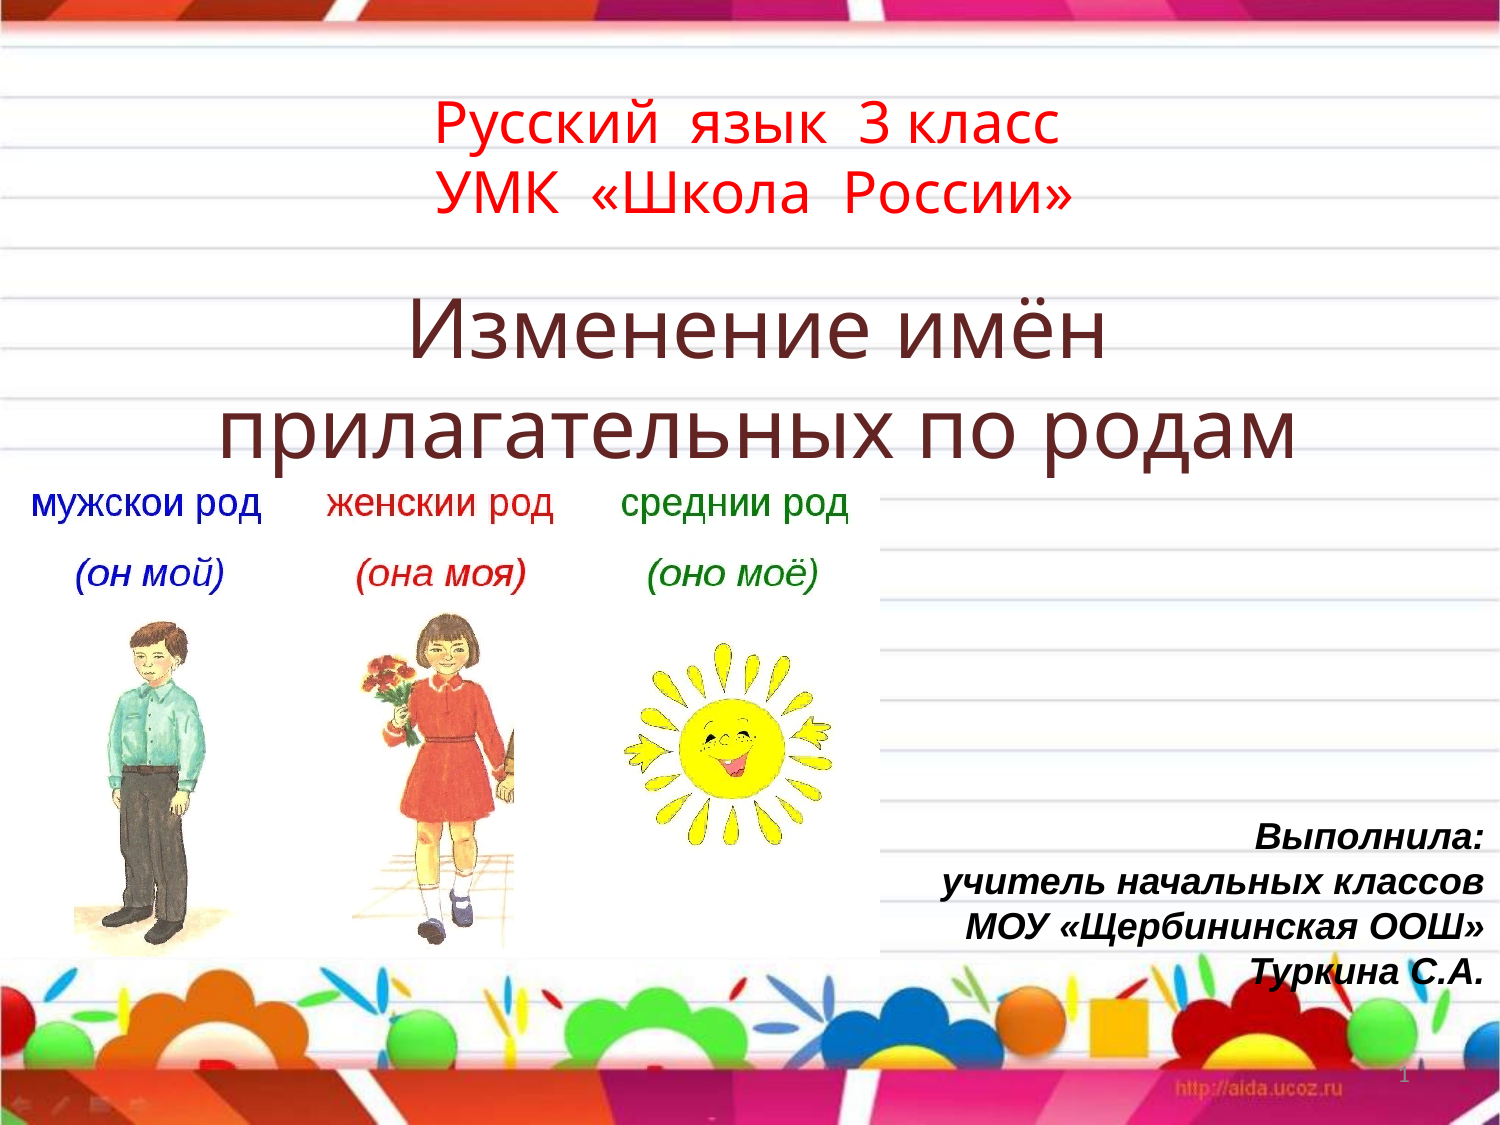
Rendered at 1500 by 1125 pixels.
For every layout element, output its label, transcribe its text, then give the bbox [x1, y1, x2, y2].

picture [0, 0, 1500, 1125]
text_box Выполнила: учитель начальных классов МОУ «Щербининская ООШ» Туркина С.А. [838, 805, 1500, 1000]
text_box Русский язык 3 класс УМК «Школа России» [79, 78, 1430, 266]
text_box Изменение имён прилагательных по родам [83, 268, 1434, 456]
slide_number 1 [1074, 1042, 1425, 1103]
